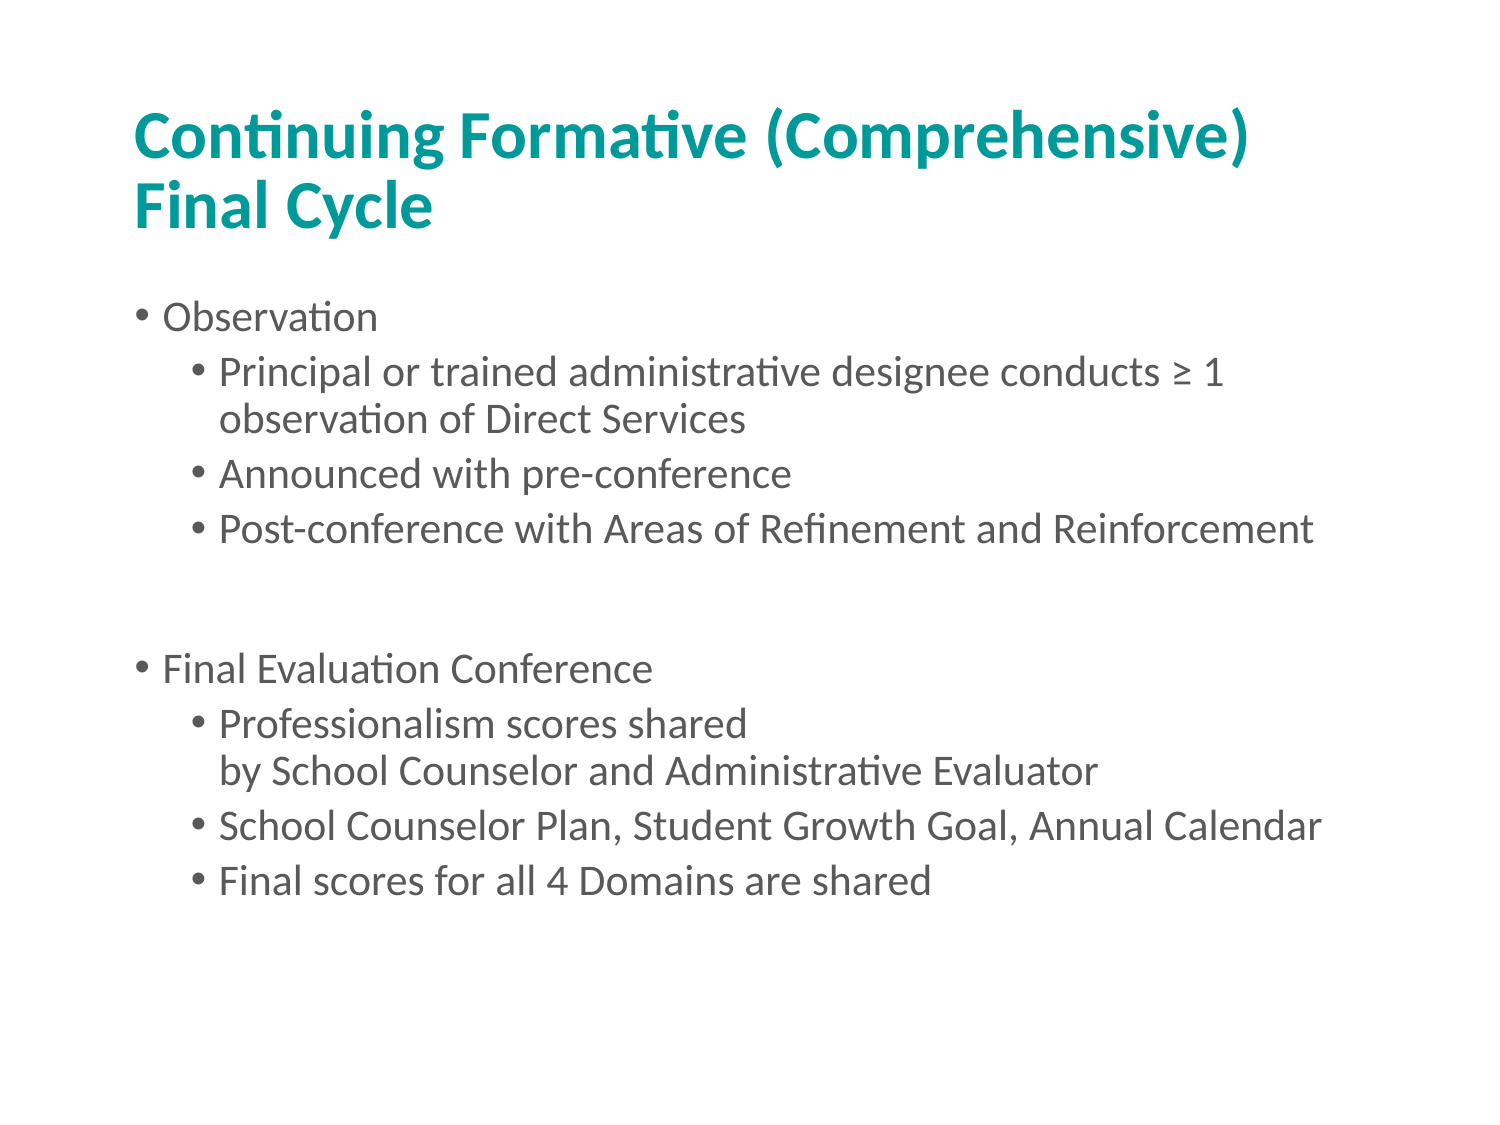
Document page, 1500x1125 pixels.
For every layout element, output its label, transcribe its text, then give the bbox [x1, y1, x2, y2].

title Continuing Formative (Comprehensive) Final Cycle [134, 32, 1366, 243]
list Observation Principal or trained administrative designee conducts ≥ 1 observation of Direct Services Announced with pre-conference Post-conference with Areas of Refinement and Reinforcement Final Evaluation Conference Professionalism scores shared by School Counselor and Administrative Evaluator School Counselor Plan, Student Growth Goal, Annual Calendar Final scores for all 4 Domains are shared [134, 293, 1366, 1125]
